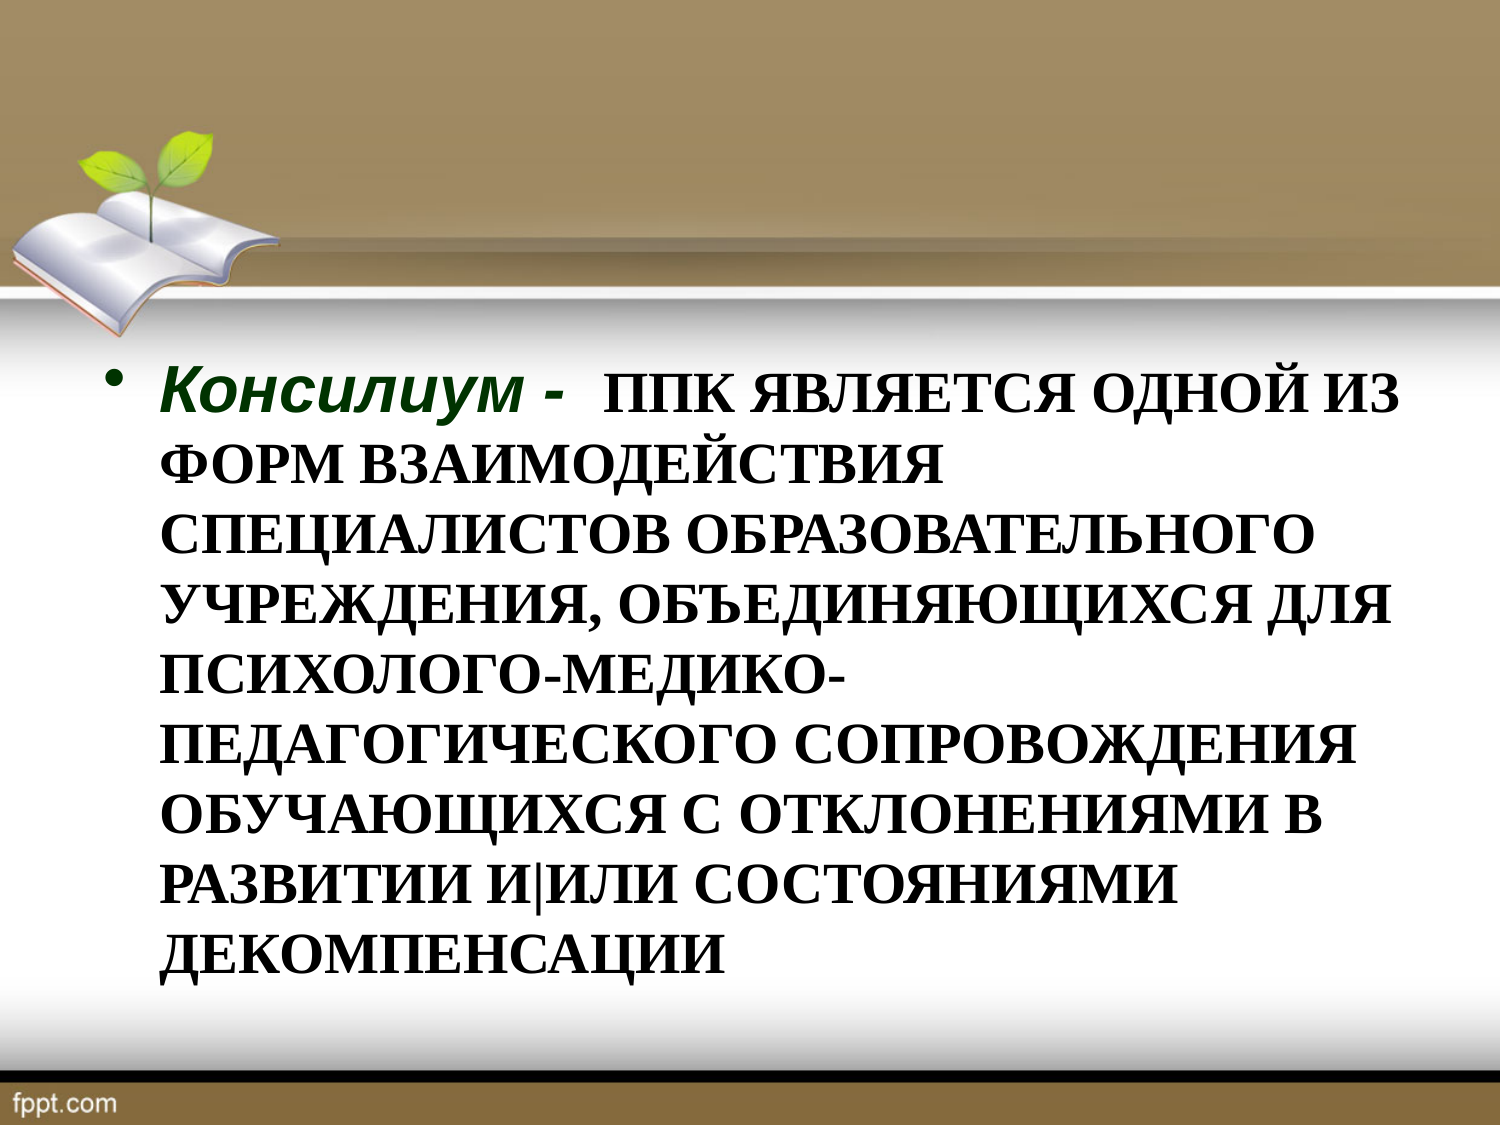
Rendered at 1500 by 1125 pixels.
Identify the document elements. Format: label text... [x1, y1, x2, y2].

list Консилиум - ППк является одной из форм взаимодействия специалистов образовательного учреждения, объединяющихся для психолого-медико-педагогического сопровождения обучающихся с отклонениями в развитии и|или состояниями декомпенсации [88, 337, 1439, 1081]
picture [0, 0, 1500, 1125]
